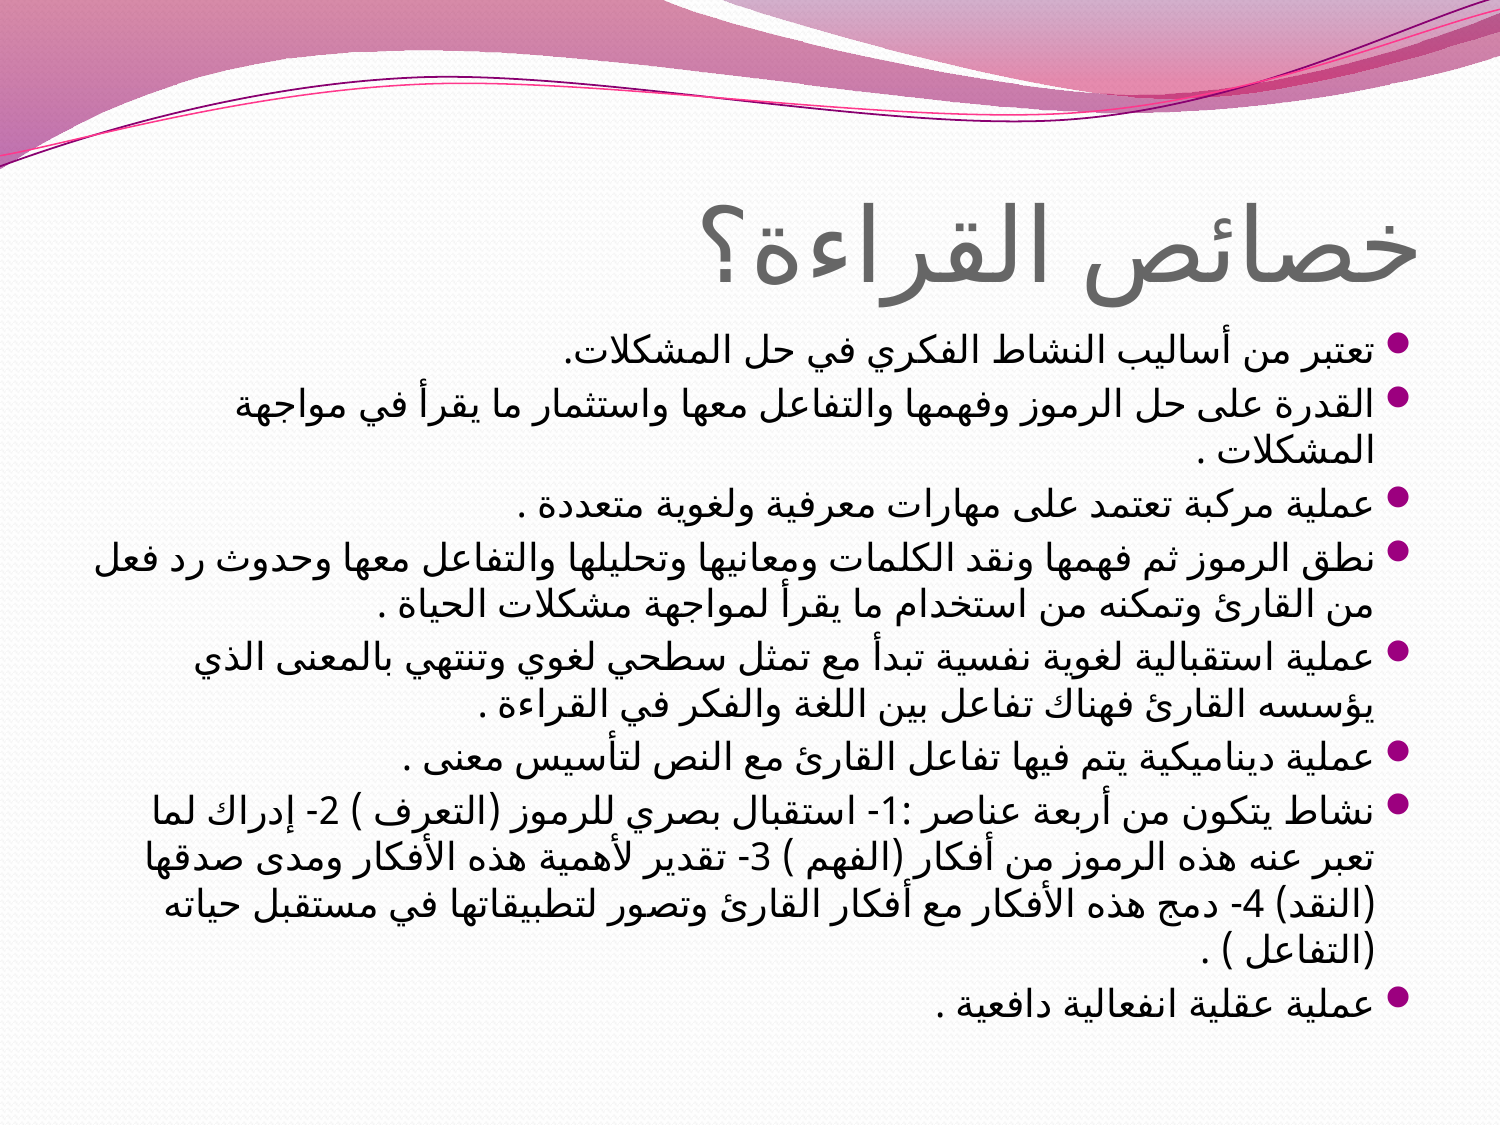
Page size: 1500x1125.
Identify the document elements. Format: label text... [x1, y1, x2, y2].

title خصائص القراءة؟ [75, 115, 1425, 303]
list تعتبر من أساليب النشاط الفكري في حل المشكلات. القدرة على حل الرموز وفهمها والتفاعل معها واستثمار ما يقرأ في مواجهة المشكلات . عملية مركبة تعتمد على مهارات معرفية ولغوية متعددة . نطق الرموز ثم فهمها ونقد الكلمات ومعانيها وتحليلها والتفاعل معها وحدوث رد فعل من القارئ وتمكنه من استخدام ما يقرأ لمواجهة مشكلات الحياة . عملية استقبالية لغوية نفسية تبدأ مع تمثل سطحي لغوي وتنتهي بالمعنى الذي يؤسسه القارئ فهناك تفاعل بين اللغة والفكر في القراءة . عملية ديناميكية يتم فيها تفاعل القارئ مع النص لتأسيس معنى . نشاط يتكون من أربعة عناصر :1- استقبال بصري للرموز (التعرف ) 2- إدراك لما تعبر عنه هذه الرموز من أفكار (الفهم ) 3- تقدير لأهمية هذه الأفكار ومدى صدقها (النقد) 4- دمج هذه الأفكار مع أفكار القارئ وتصور لتطبيقاتها في مستقبل حياته (التفاعل ) . عملية عقلية انفعالية دافعية . [75, 317, 1425, 1038]
